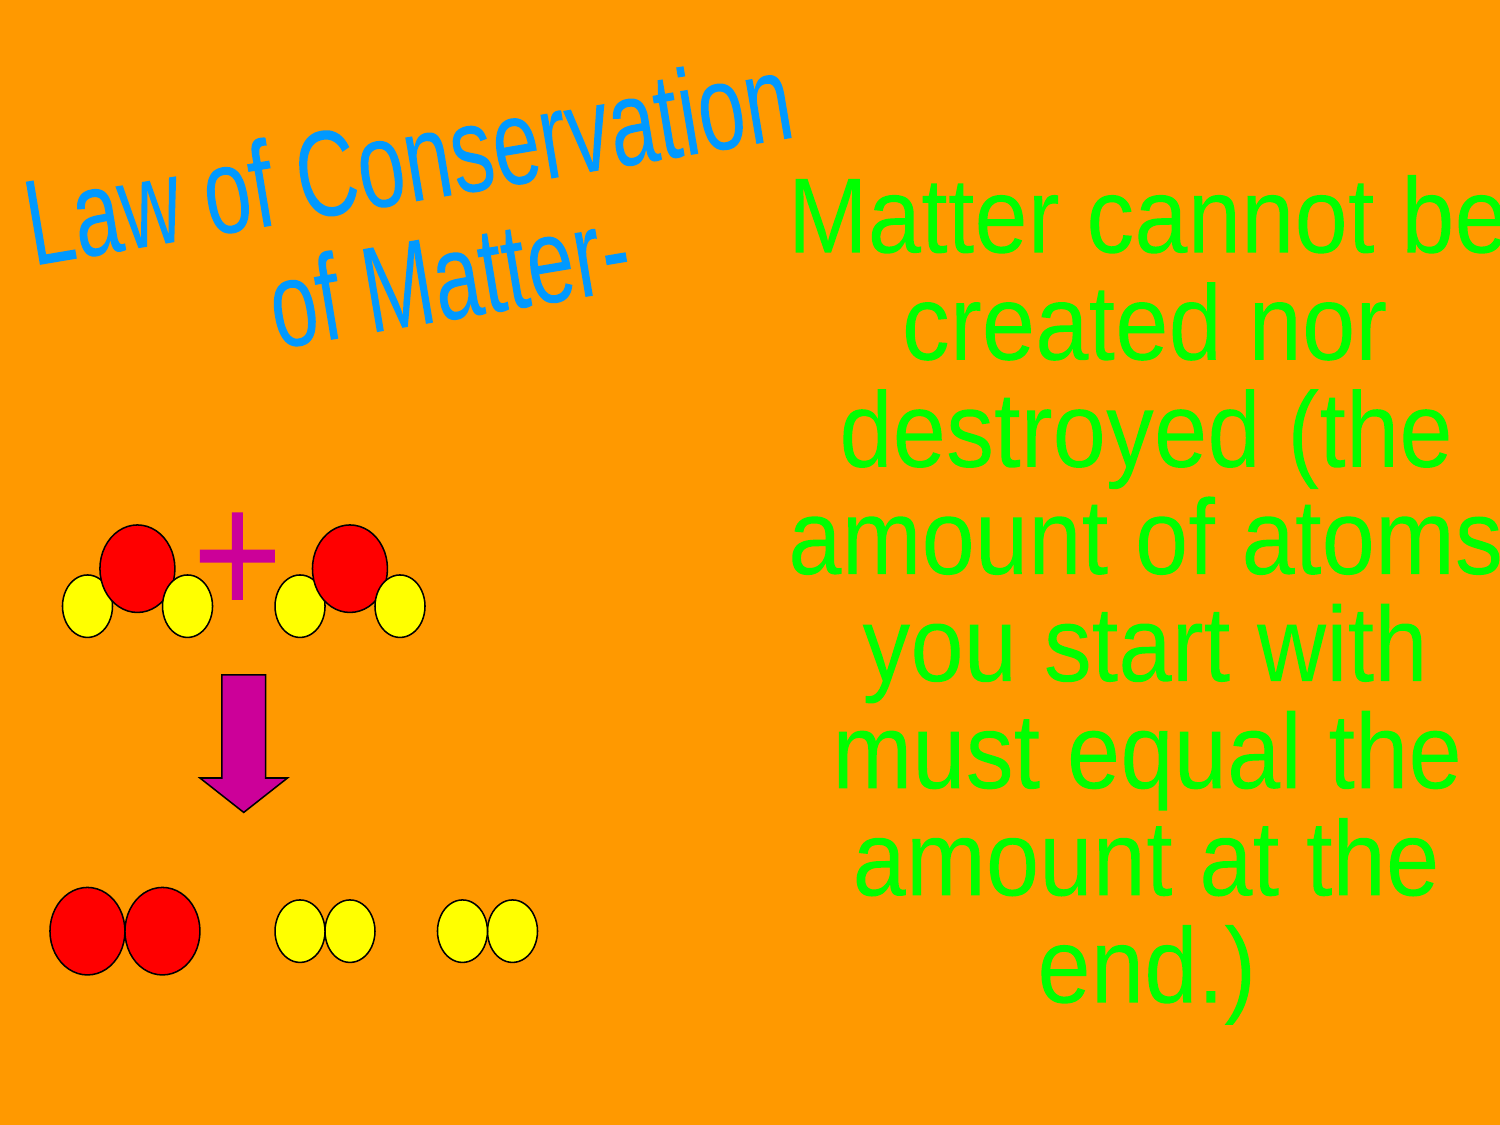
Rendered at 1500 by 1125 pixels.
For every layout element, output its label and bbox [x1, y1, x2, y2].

text_box [275, 899, 326, 963]
text_box [162, 574, 213, 638]
text_box [99, 524, 175, 613]
text_box [49, 887, 125, 975]
text_box [124, 887, 200, 975]
text_box [312, 524, 388, 613]
text_box [199, 674, 288, 813]
text_box [437, 899, 488, 963]
text_box [375, 574, 426, 638]
text_box [62, 574, 113, 638]
text_box [275, 574, 326, 638]
text_box [488, 899, 538, 963]
text_box [325, 899, 376, 963]
